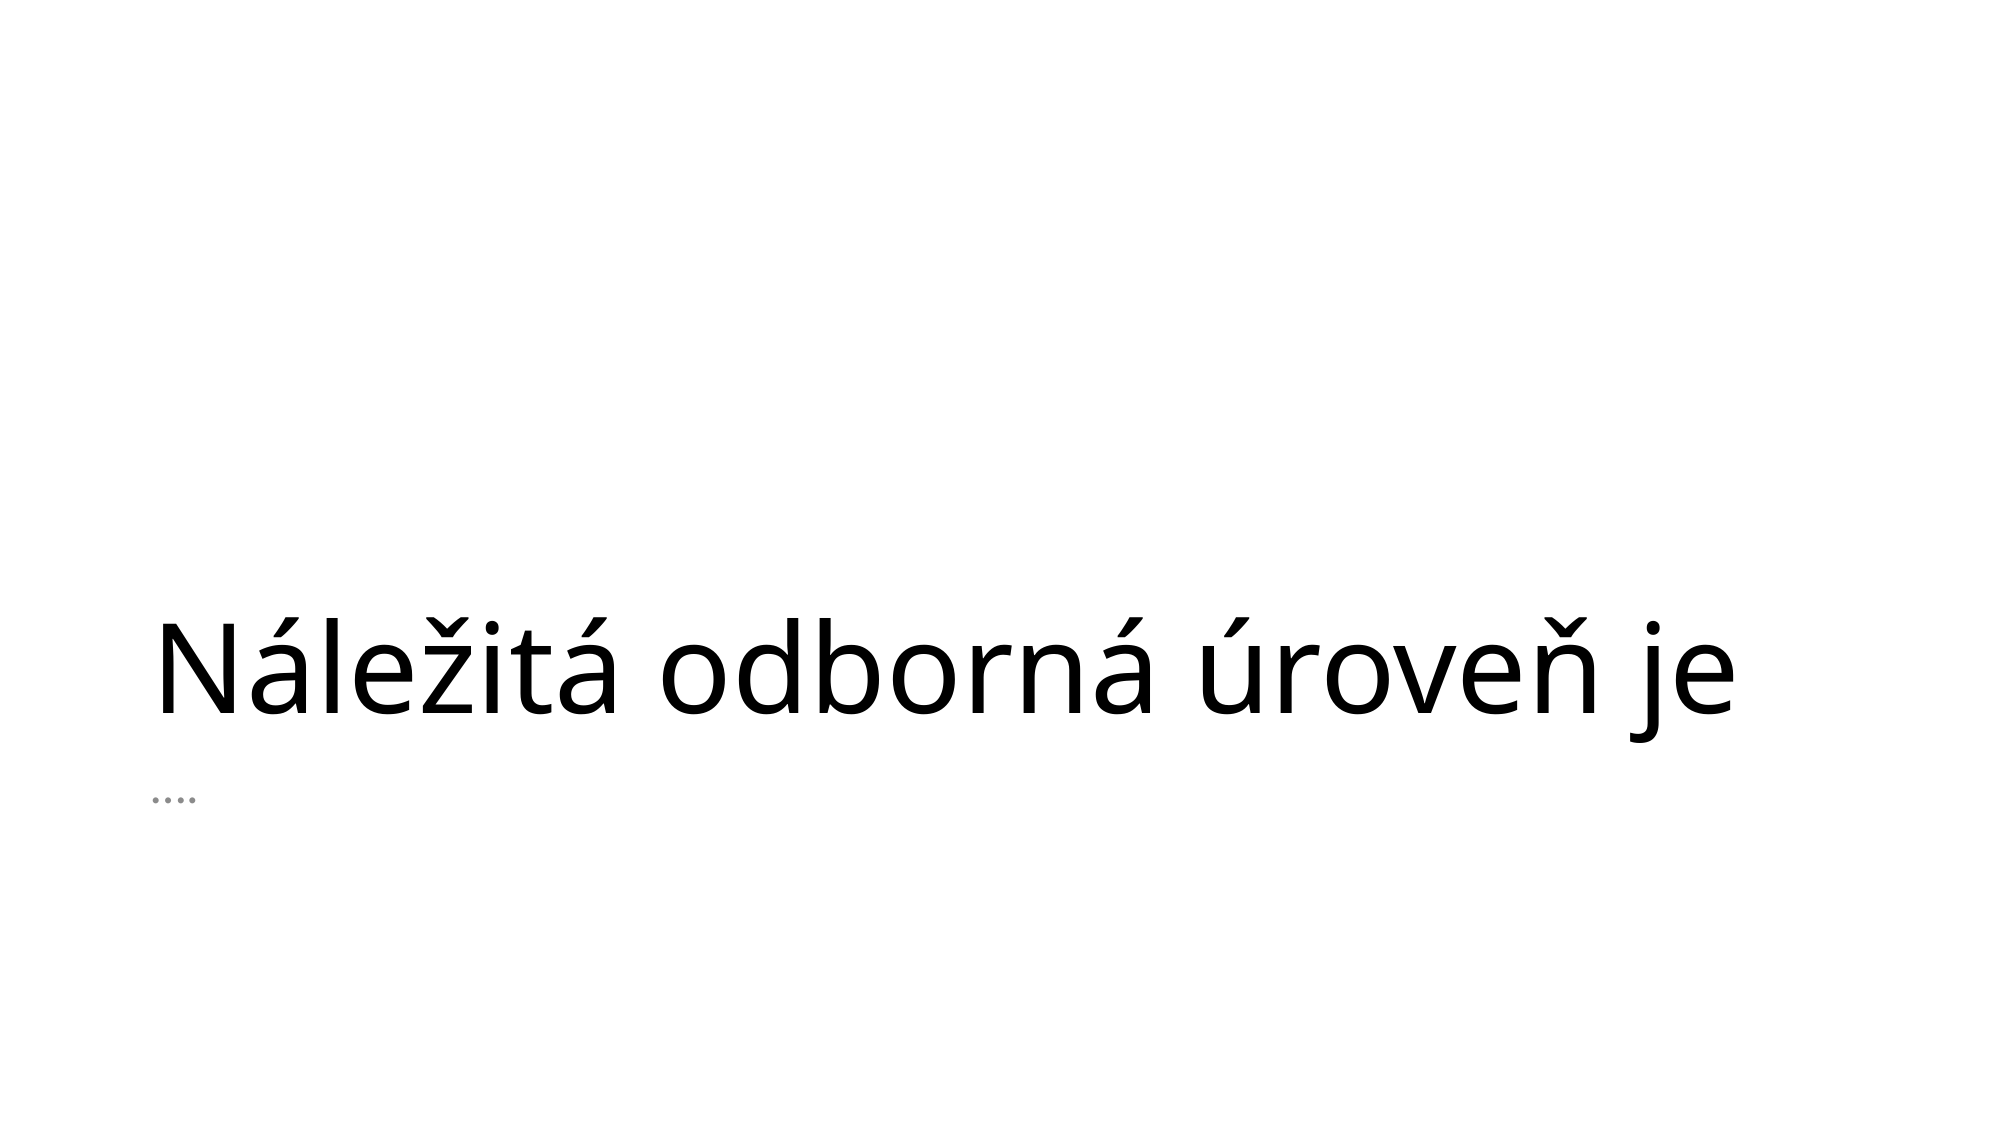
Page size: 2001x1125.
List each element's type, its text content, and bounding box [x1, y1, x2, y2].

list …. [136, 752, 1862, 999]
title Náležitá odborná úroveň je [136, 280, 1862, 749]
